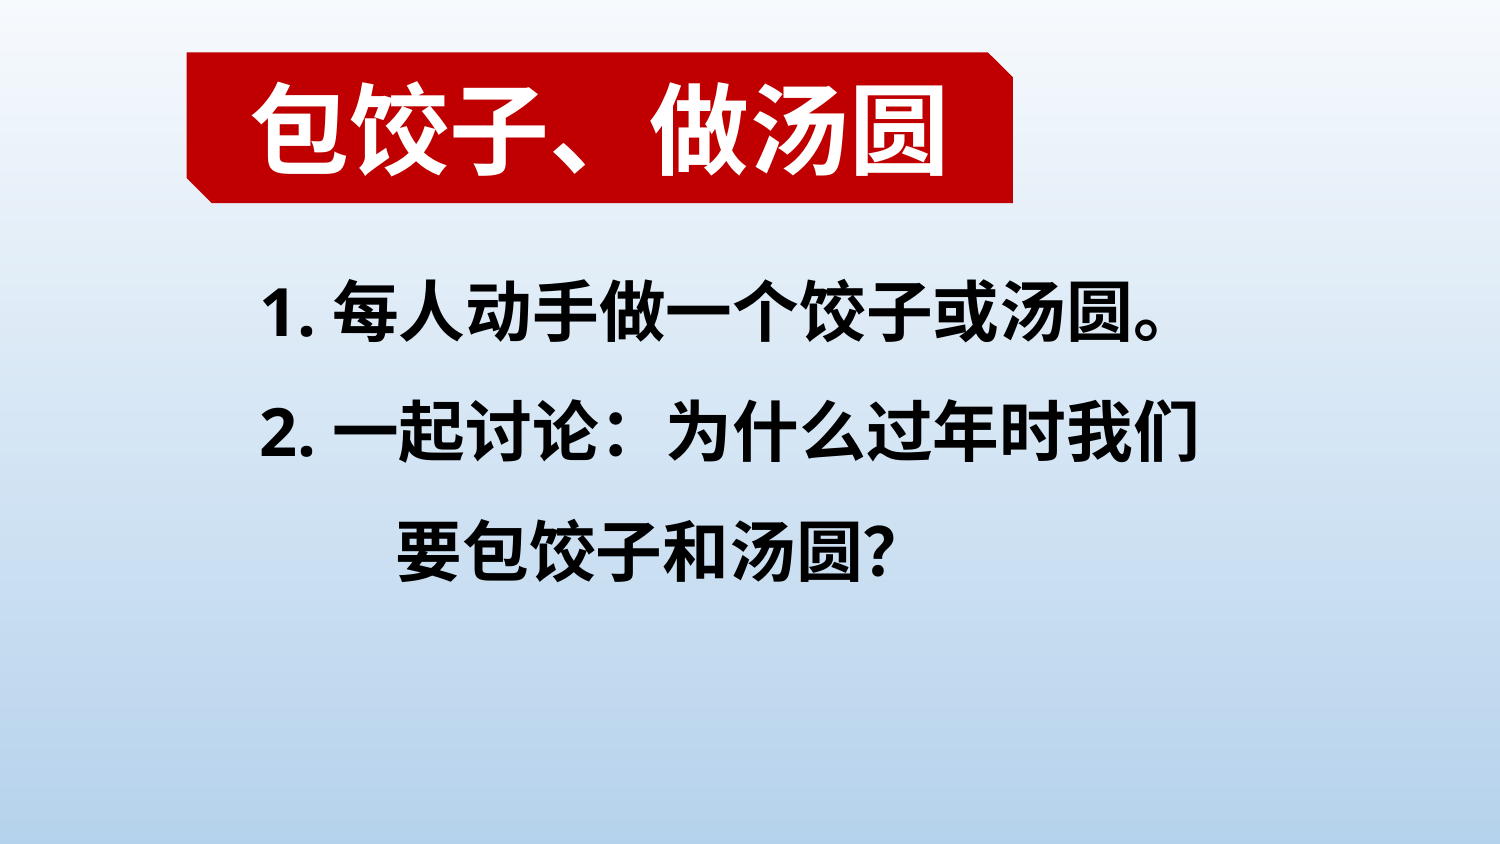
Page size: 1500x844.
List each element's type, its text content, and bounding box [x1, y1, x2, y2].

text_box 包饺子、做汤圆 [185, 51, 1015, 205]
text_box 1.每人动手做一个饺子或汤圆。 2.一起讨论：为什么过年时我们 要包饺子和汤圆？ [244, 222, 1216, 597]
